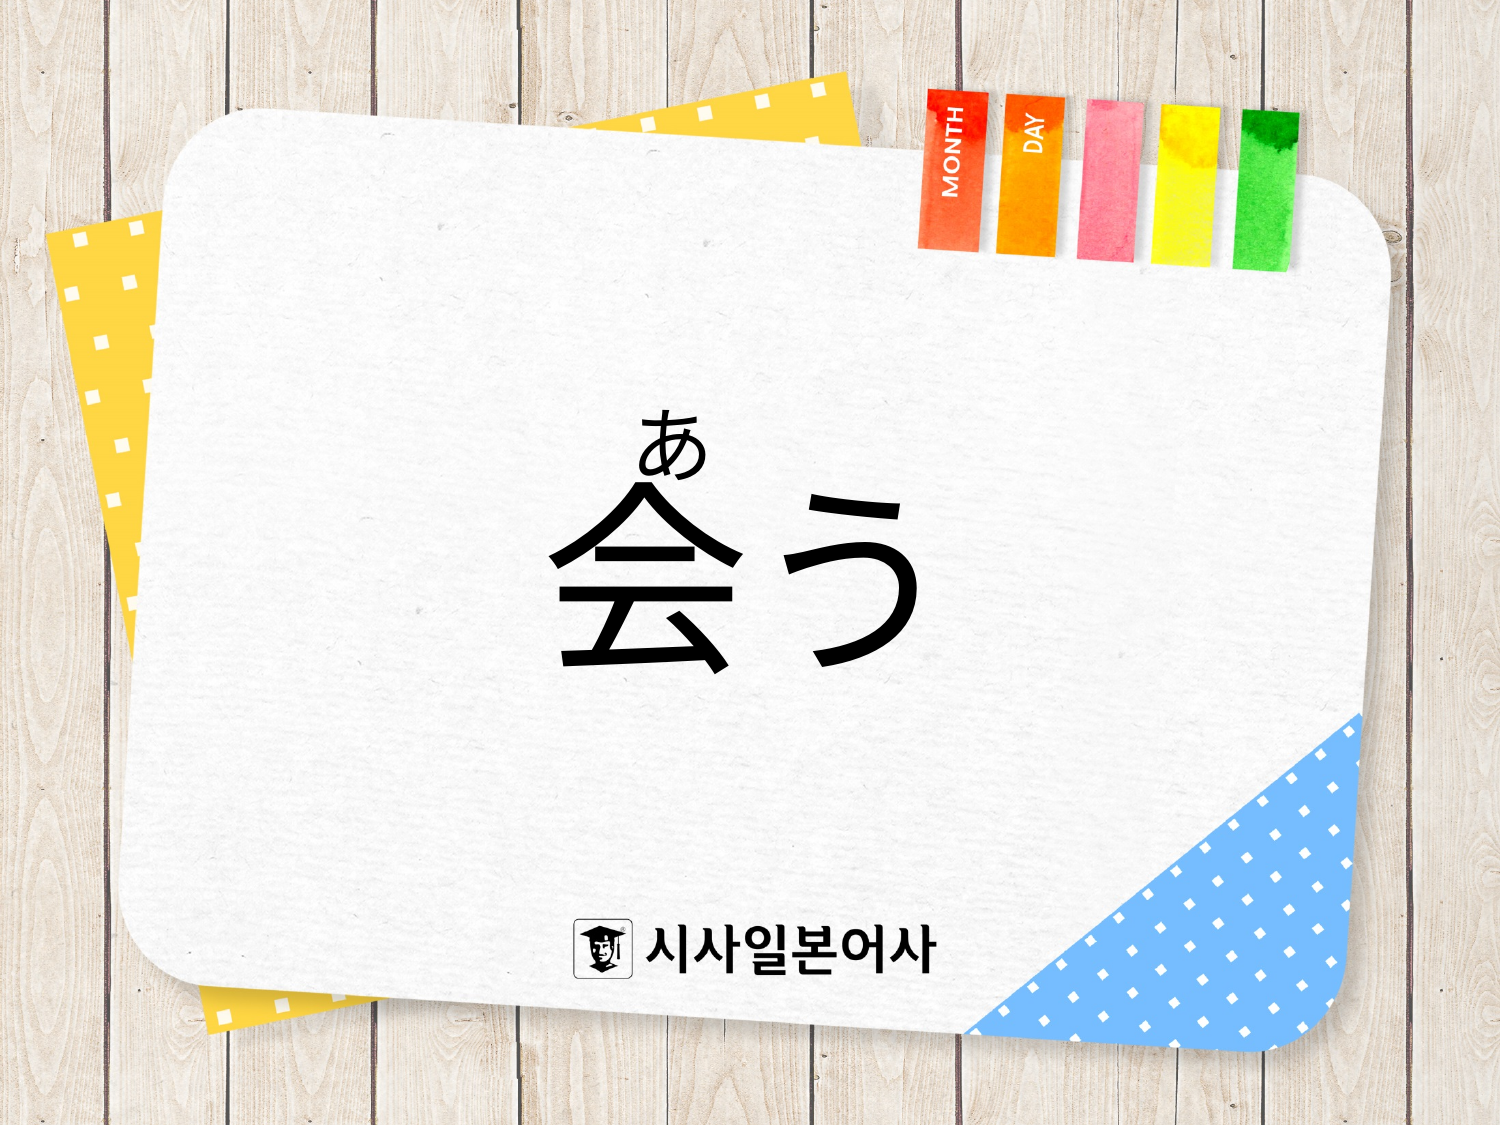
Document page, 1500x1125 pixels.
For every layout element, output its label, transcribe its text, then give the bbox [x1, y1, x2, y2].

picture [0, 0, 1500, 1125]
title 会う [75, 338, 1425, 811]
text_box あ [615, 385, 728, 501]
